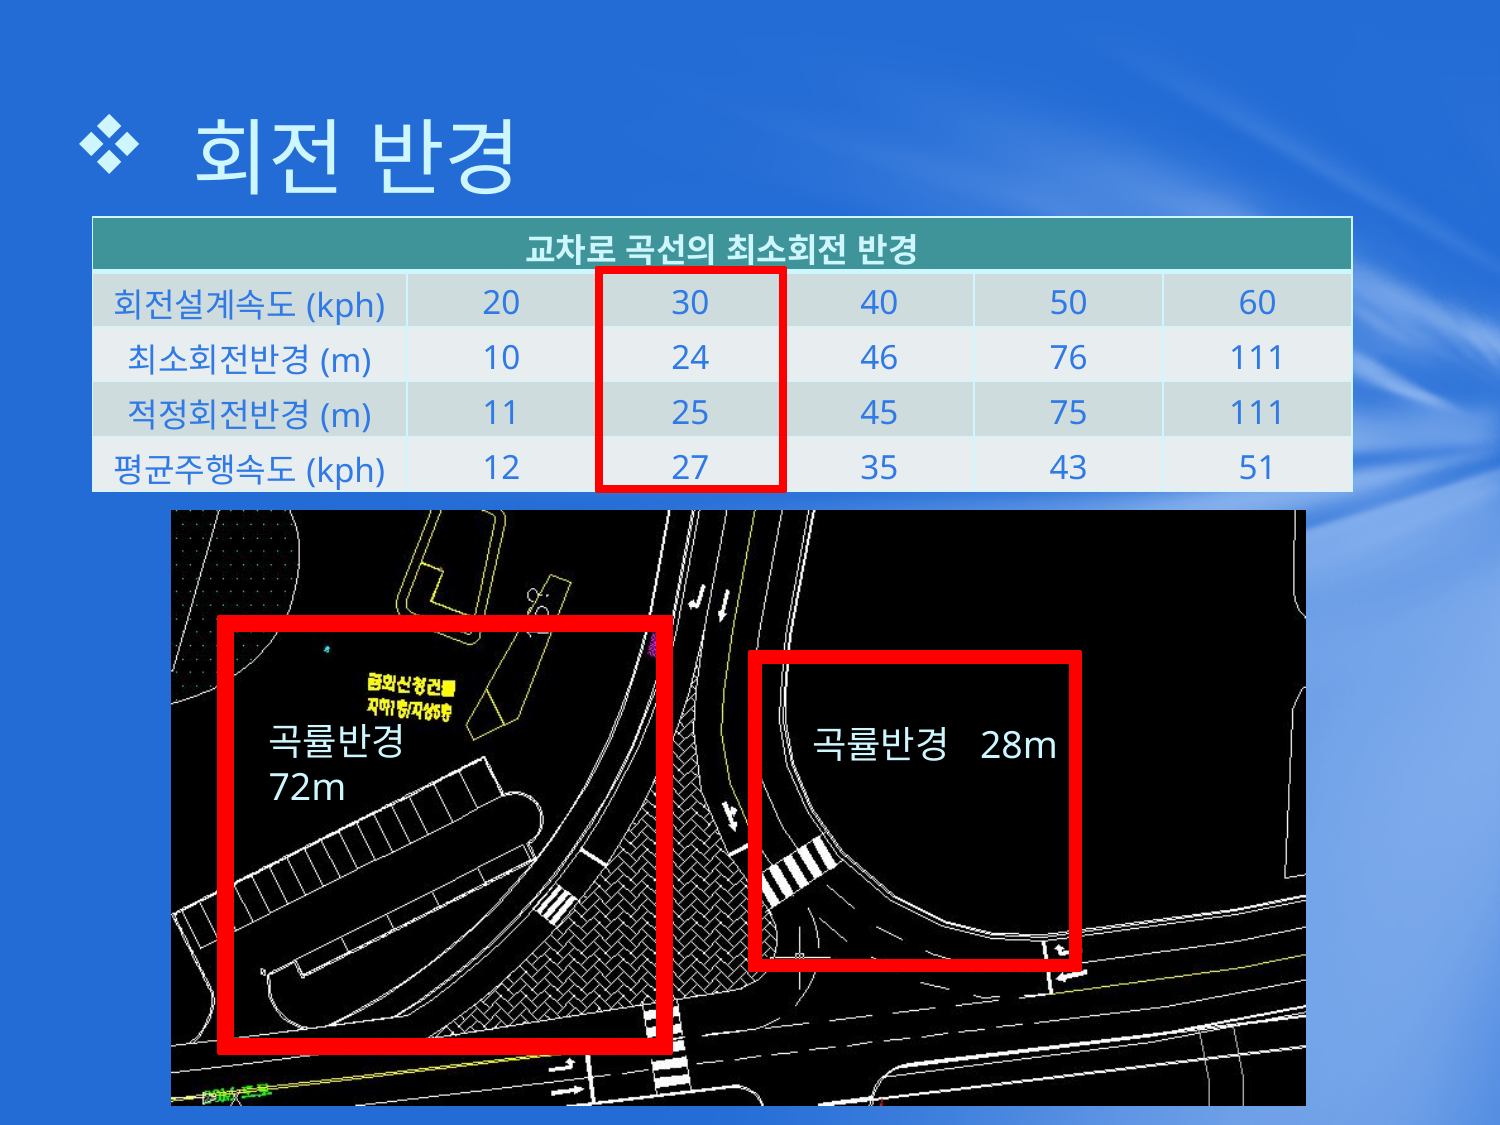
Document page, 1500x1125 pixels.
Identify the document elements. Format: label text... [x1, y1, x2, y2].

table_cell 12 [408, 437, 595, 491]
table_cell 40 [787, 274, 973, 326]
table_cell 11 [408, 382, 595, 436]
table_header 교차로 곡선의 최소회전 반경 [93, 218, 1351, 269]
table_cell 평균주행속도(kph) [93, 437, 406, 491]
table_cell 25 [603, 382, 779, 436]
table_cell 35 [787, 437, 973, 491]
table_cell 45 [787, 382, 973, 436]
title 회전 반경 [57, 37, 1318, 213]
table_cell 27 [603, 437, 779, 485]
table_cell 75 [975, 382, 1162, 436]
table_cell 76 [975, 327, 1162, 381]
table_cell 20 [408, 274, 595, 326]
table_cell 111 [1164, 382, 1351, 436]
table_cell 60 [1164, 274, 1351, 326]
table_cell 51 [1164, 437, 1351, 491]
table_cell 43 [975, 437, 1162, 491]
table_cell 30 [603, 274, 779, 326]
text_box [595, 266, 787, 493]
table_cell 24 [603, 327, 779, 381]
table_cell 최소회전반경(m) [93, 327, 406, 381]
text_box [171, 509, 1306, 1107]
table_cell 적정회전반경(m) [93, 382, 406, 436]
table_cell 회전설계속도(kph) [93, 274, 406, 326]
table_cell 111 [1164, 327, 1351, 381]
table_cell 46 [787, 327, 973, 381]
table_cell 50 [975, 274, 1162, 326]
table_cell 10 [408, 327, 595, 381]
